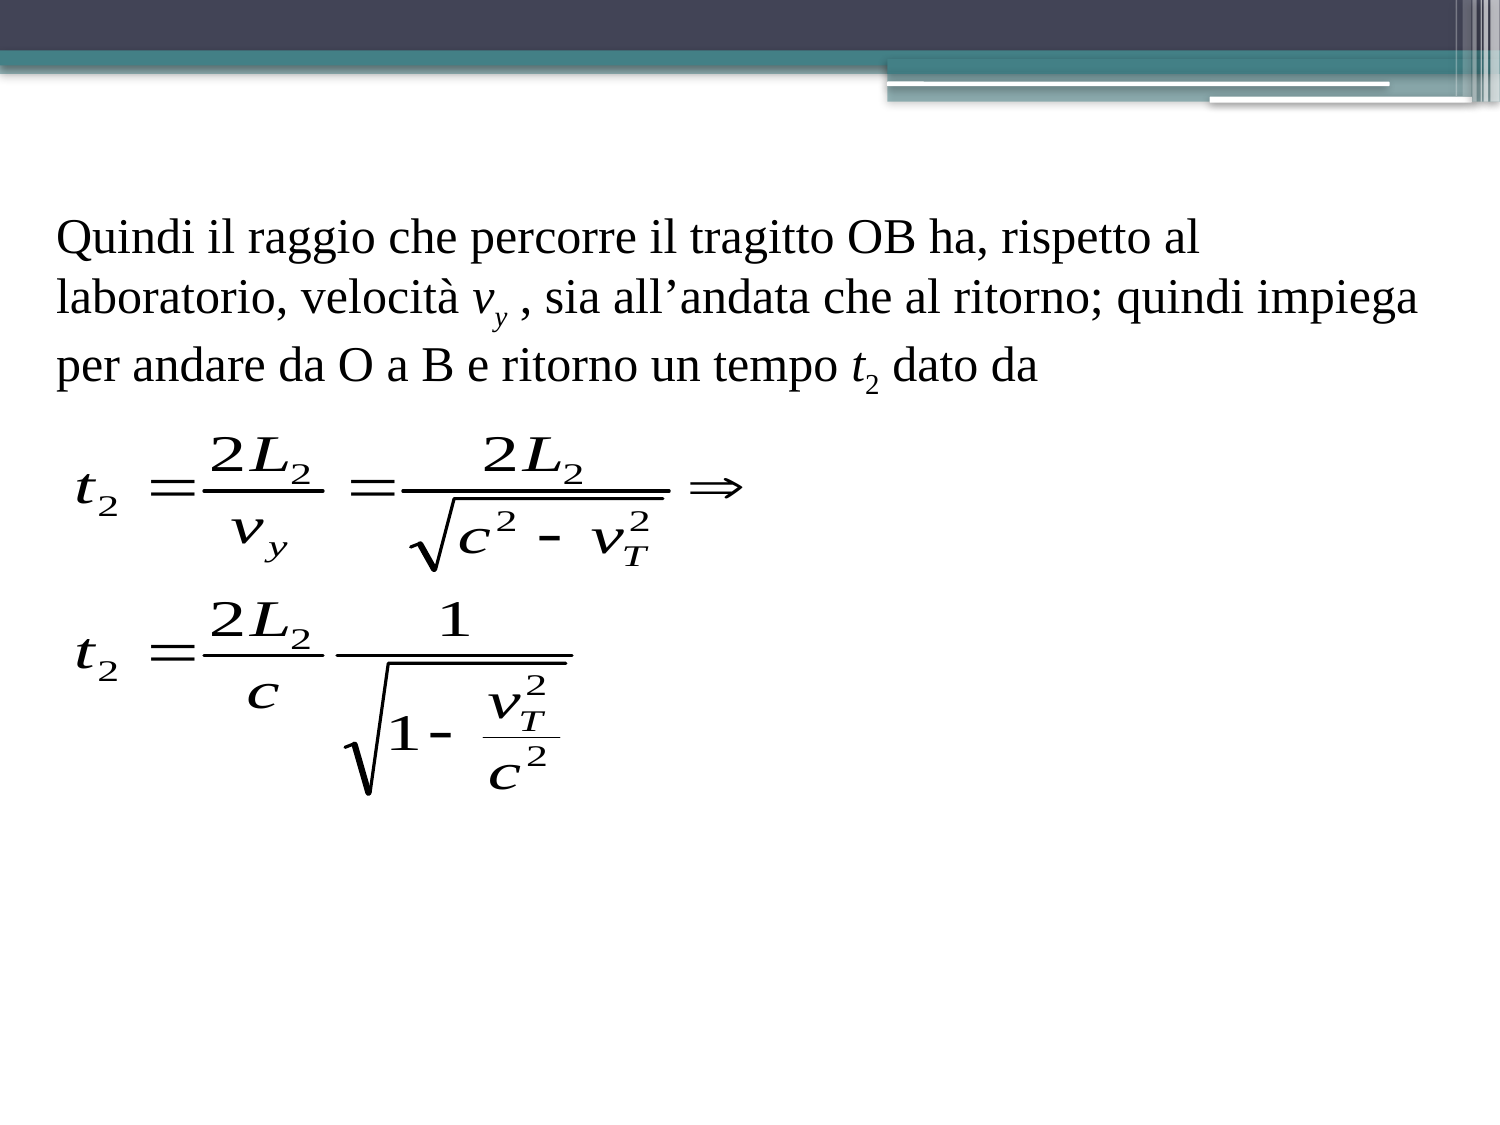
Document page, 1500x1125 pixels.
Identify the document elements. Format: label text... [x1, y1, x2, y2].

text_box Quindi il raggio che percorre il tragitto OB ha, rispetto al laboratorio, velocità vy , sia all’andata che al ritorno; quindi impiega per andare da O a B e ritorno un tempo t2 dato da [41, 196, 1447, 408]
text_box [64, 420, 773, 807]
